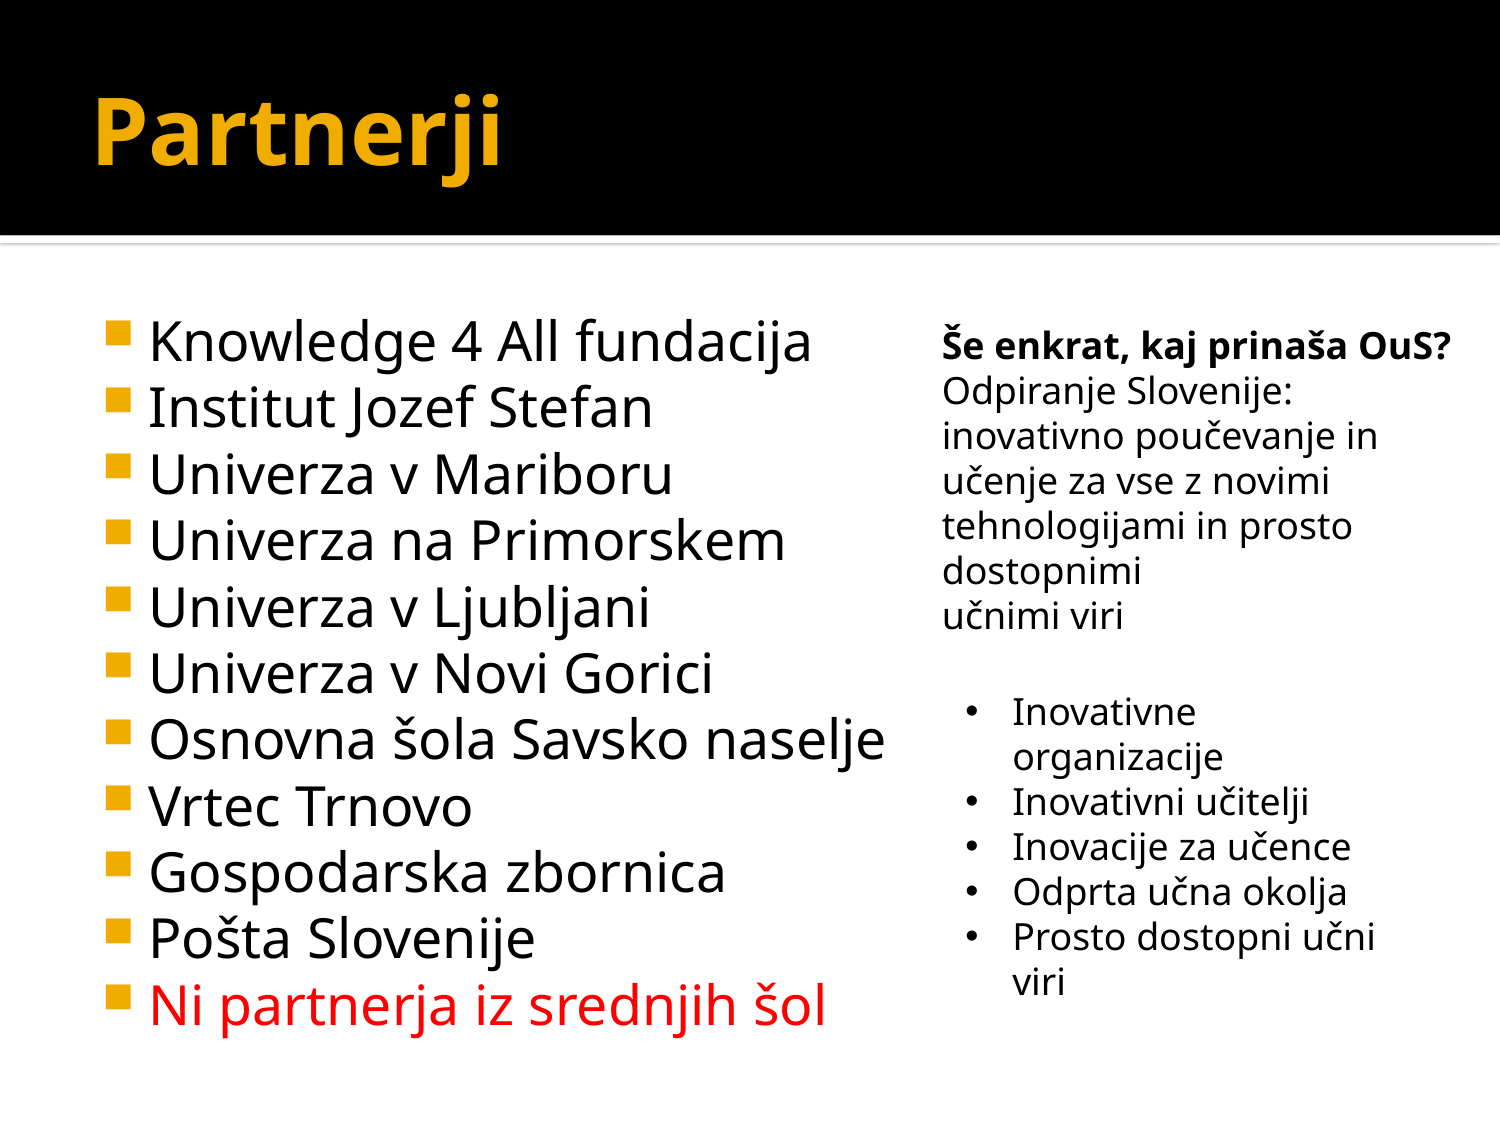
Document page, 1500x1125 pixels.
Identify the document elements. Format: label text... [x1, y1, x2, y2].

list Knowledge 4 All fundacija Institut Jozef Stefan Univerza v Mariboru Univerza na Primorskem Univerza v Ljubljani Univerza v Novi Gorici Osnovna šola Savsko naselje Vrtec Trnovo Gospodarska zbornica Pošta Slovenije Ni partnerja iz srednjih šol [75, 291, 1425, 1050]
text_box Inovativne organizacije Inovativni učitelji Inovacije za učence Odprta učna okolja Prosto dostopni učni viri [950, 680, 1425, 1011]
text_box Še enkrat, kaj prinaša OuS? Odpiranje Slovenije: inovativno poučevanje in učenje za vse z novimi tehnologijami in prosto dostopnimi učnimi viri [927, 314, 1471, 645]
title Partnerji [75, 25, 1425, 231]
